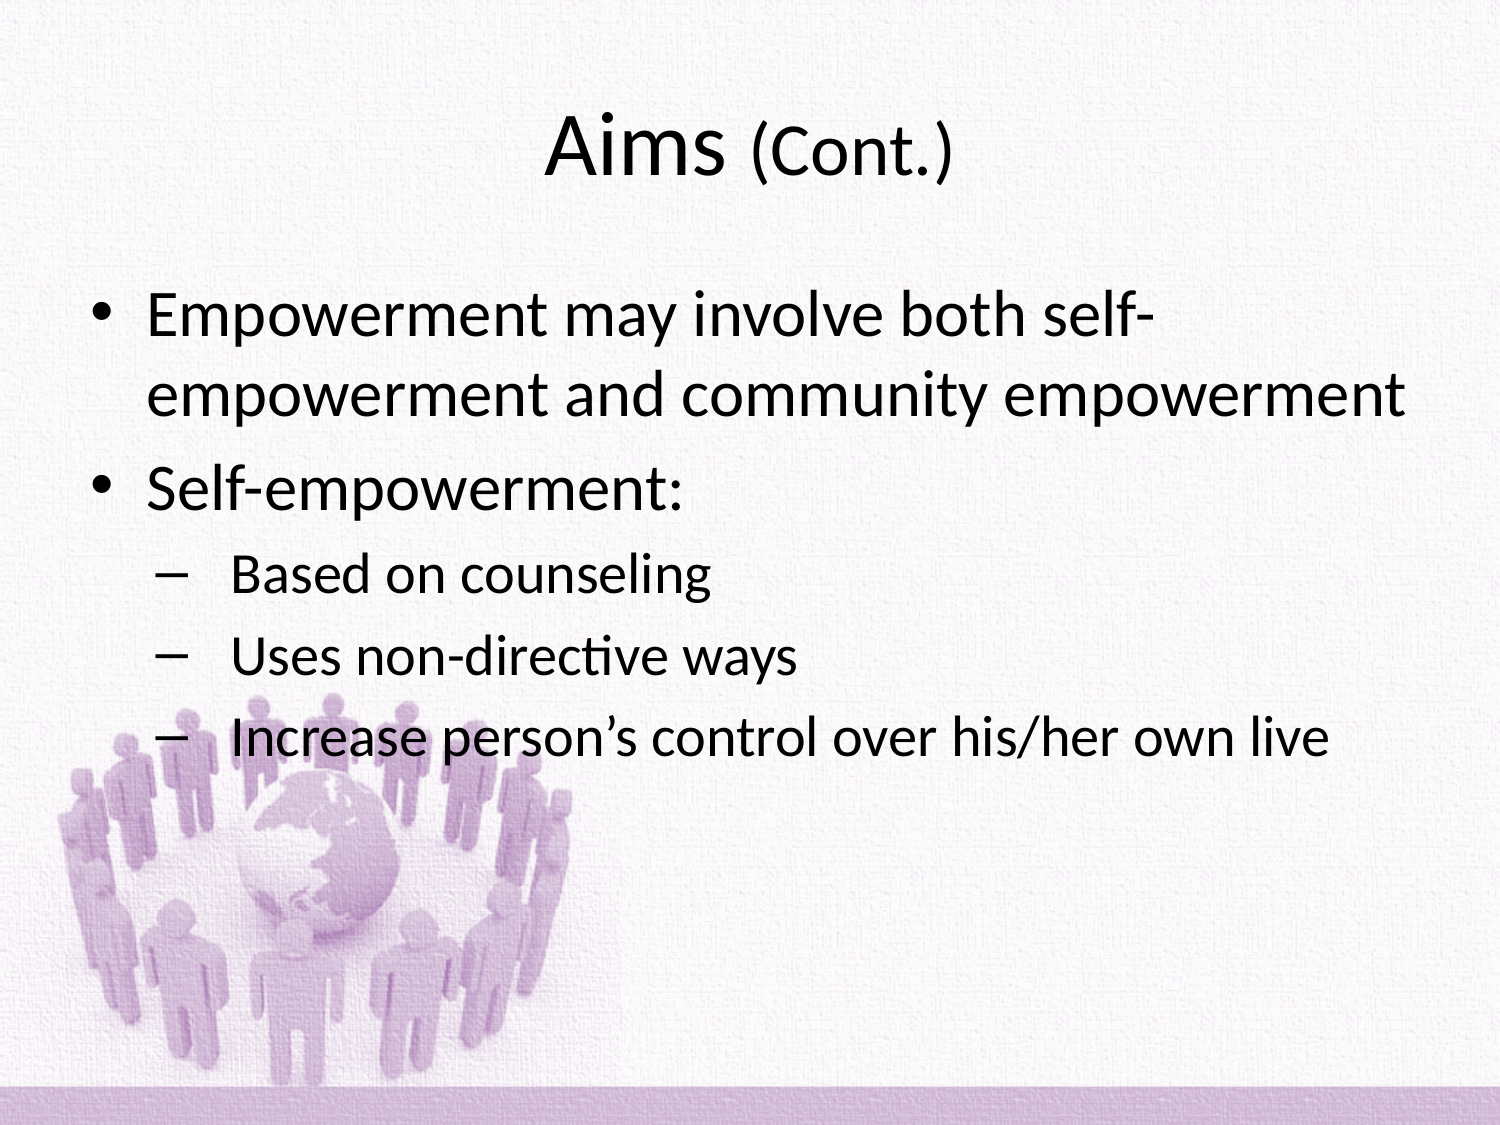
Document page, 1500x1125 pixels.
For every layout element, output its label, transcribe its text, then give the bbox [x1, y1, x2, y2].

title Aims (Cont.) [75, 45, 1425, 233]
list Empowerment may involve both self-empowerment and community empowerment Self-empowerment: Based on counseling Uses non-directive ways Increase person’s control over his/her own live [75, 262, 1425, 1005]
